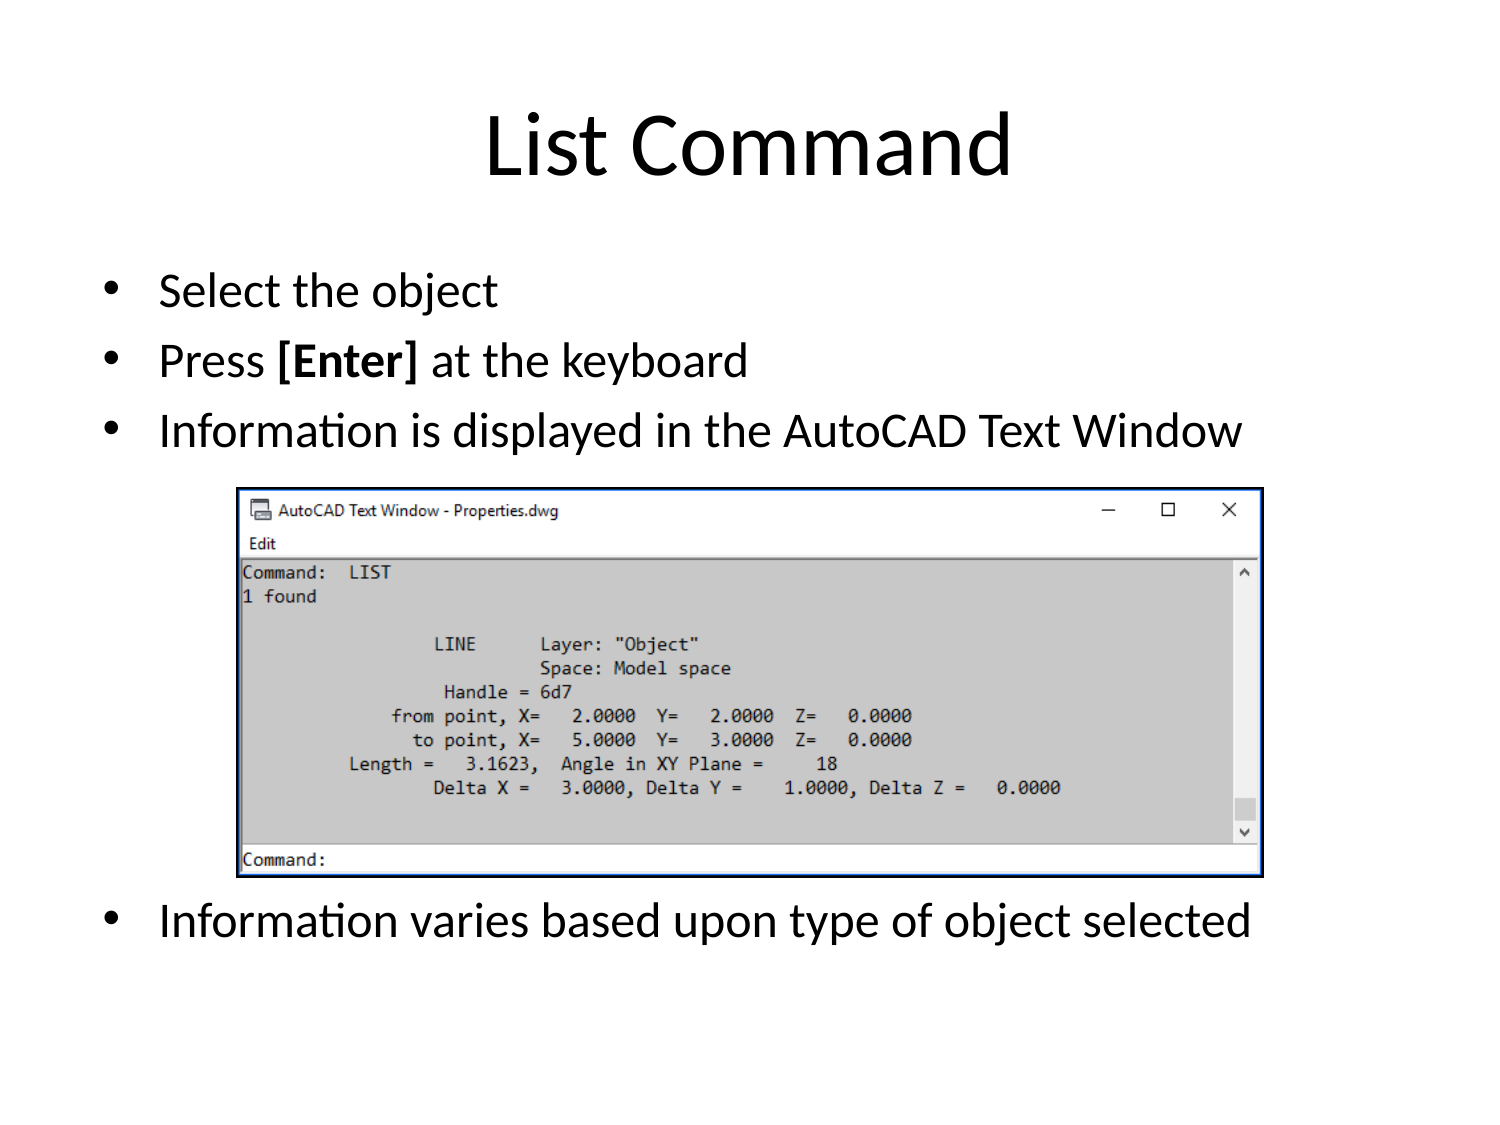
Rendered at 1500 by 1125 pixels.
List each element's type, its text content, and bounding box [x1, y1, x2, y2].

title List Command [75, 45, 1425, 233]
list Select the object Press [Enter] at the keyboard Information is displayed in the AutoCAD Text Window Information varies based upon type of object selected [87, 249, 1325, 1038]
picture [235, 487, 1265, 879]
